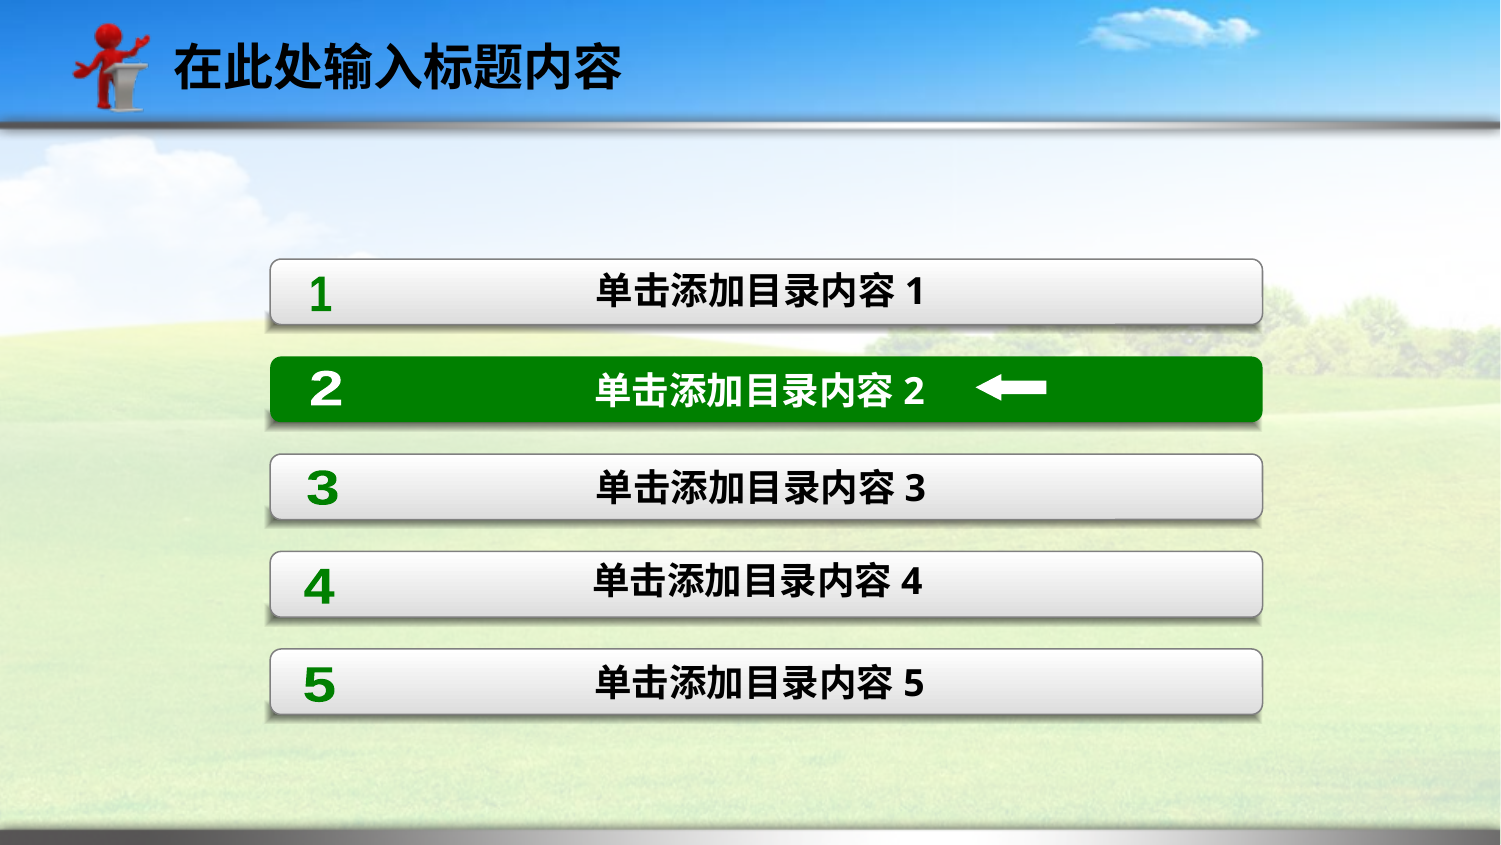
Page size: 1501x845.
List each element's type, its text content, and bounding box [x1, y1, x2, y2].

text_box 在此处输入标题内容 [108, 28, 688, 103]
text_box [263, 648, 1264, 725]
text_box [263, 452, 1264, 530]
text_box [263, 255, 1264, 335]
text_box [263, 546, 1264, 627]
picture [0, 0, 1501, 845]
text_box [263, 355, 1264, 432]
